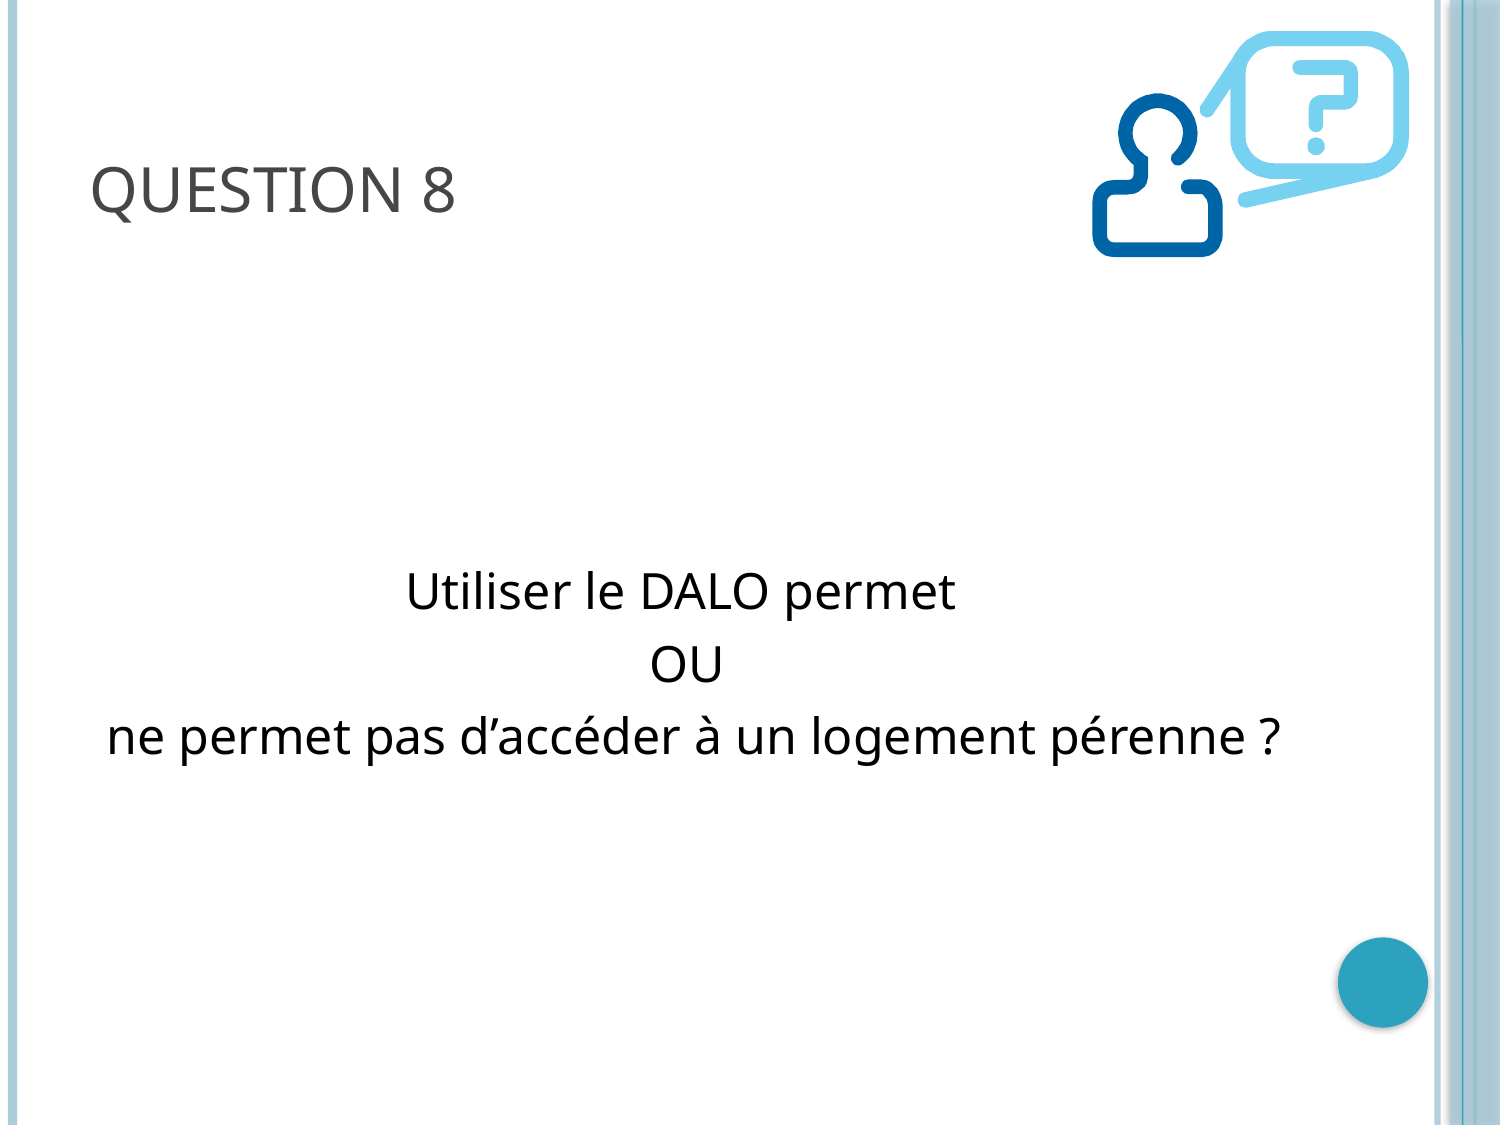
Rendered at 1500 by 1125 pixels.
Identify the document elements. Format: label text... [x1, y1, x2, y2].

list Utiliser le DALO permet OU ne permet pas d’accéder à un logement pérenne ? [74, 262, 1301, 1063]
title Question 8 [75, 45, 1086, 233]
picture [1091, 30, 1410, 258]
